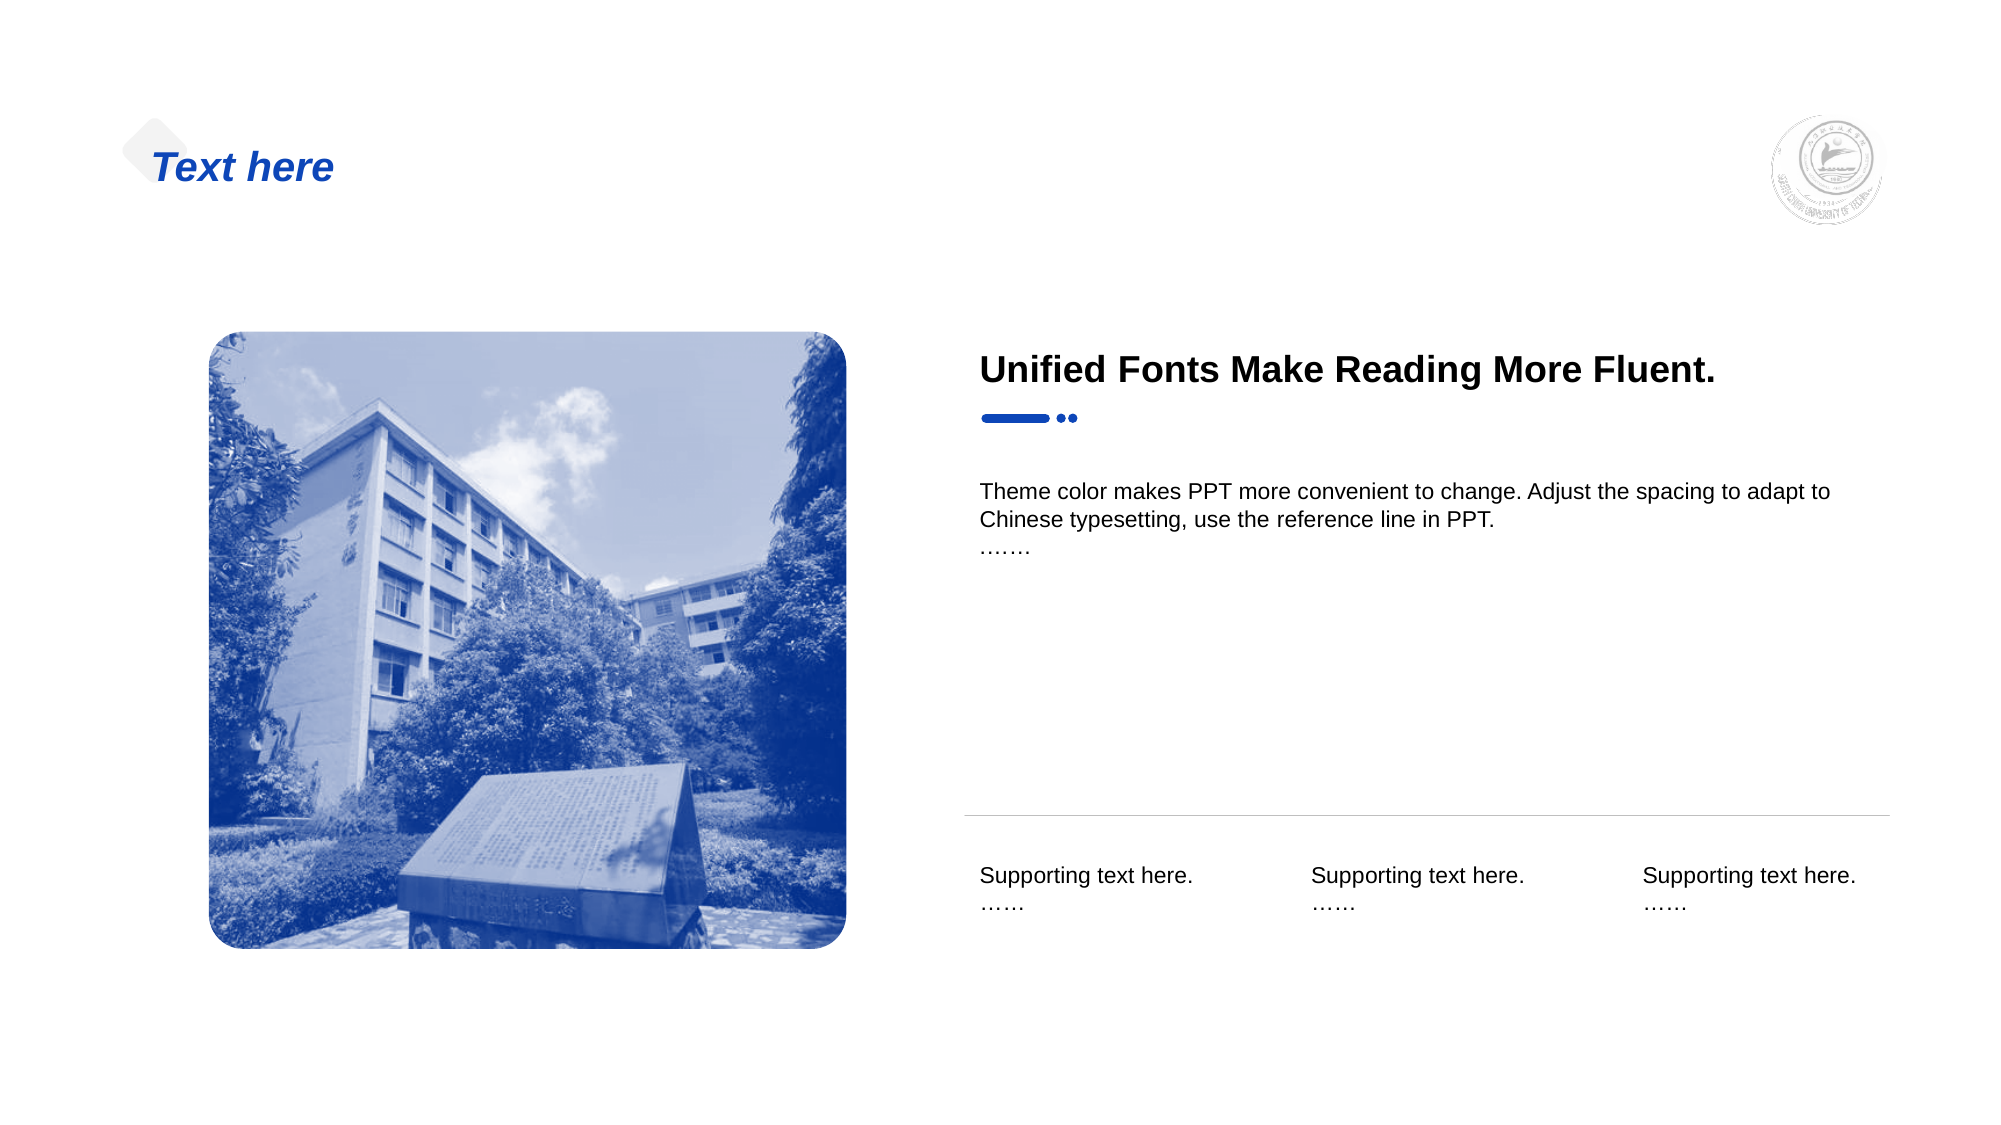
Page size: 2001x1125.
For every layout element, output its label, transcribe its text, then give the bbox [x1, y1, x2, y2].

text_box Supp orting text here. …… [1627, 852, 1890, 974]
picture [1771, 199, 1882, 225]
text_box [207, 330, 848, 950]
text_box Unified Fonts Make Reading More Fluent. [964, 322, 1890, 412]
text_box Theme color makes PPT more convenient to change. Adjust the spacing to adapt to Chinese typesetting, use the reference line in PPT. .…… [964, 469, 1890, 686]
text_box Supp orting text here. …… [964, 852, 1227, 974]
text_box Supp orting text here. …… [1296, 852, 1559, 974]
title Text here [135, 29, 1916, 199]
